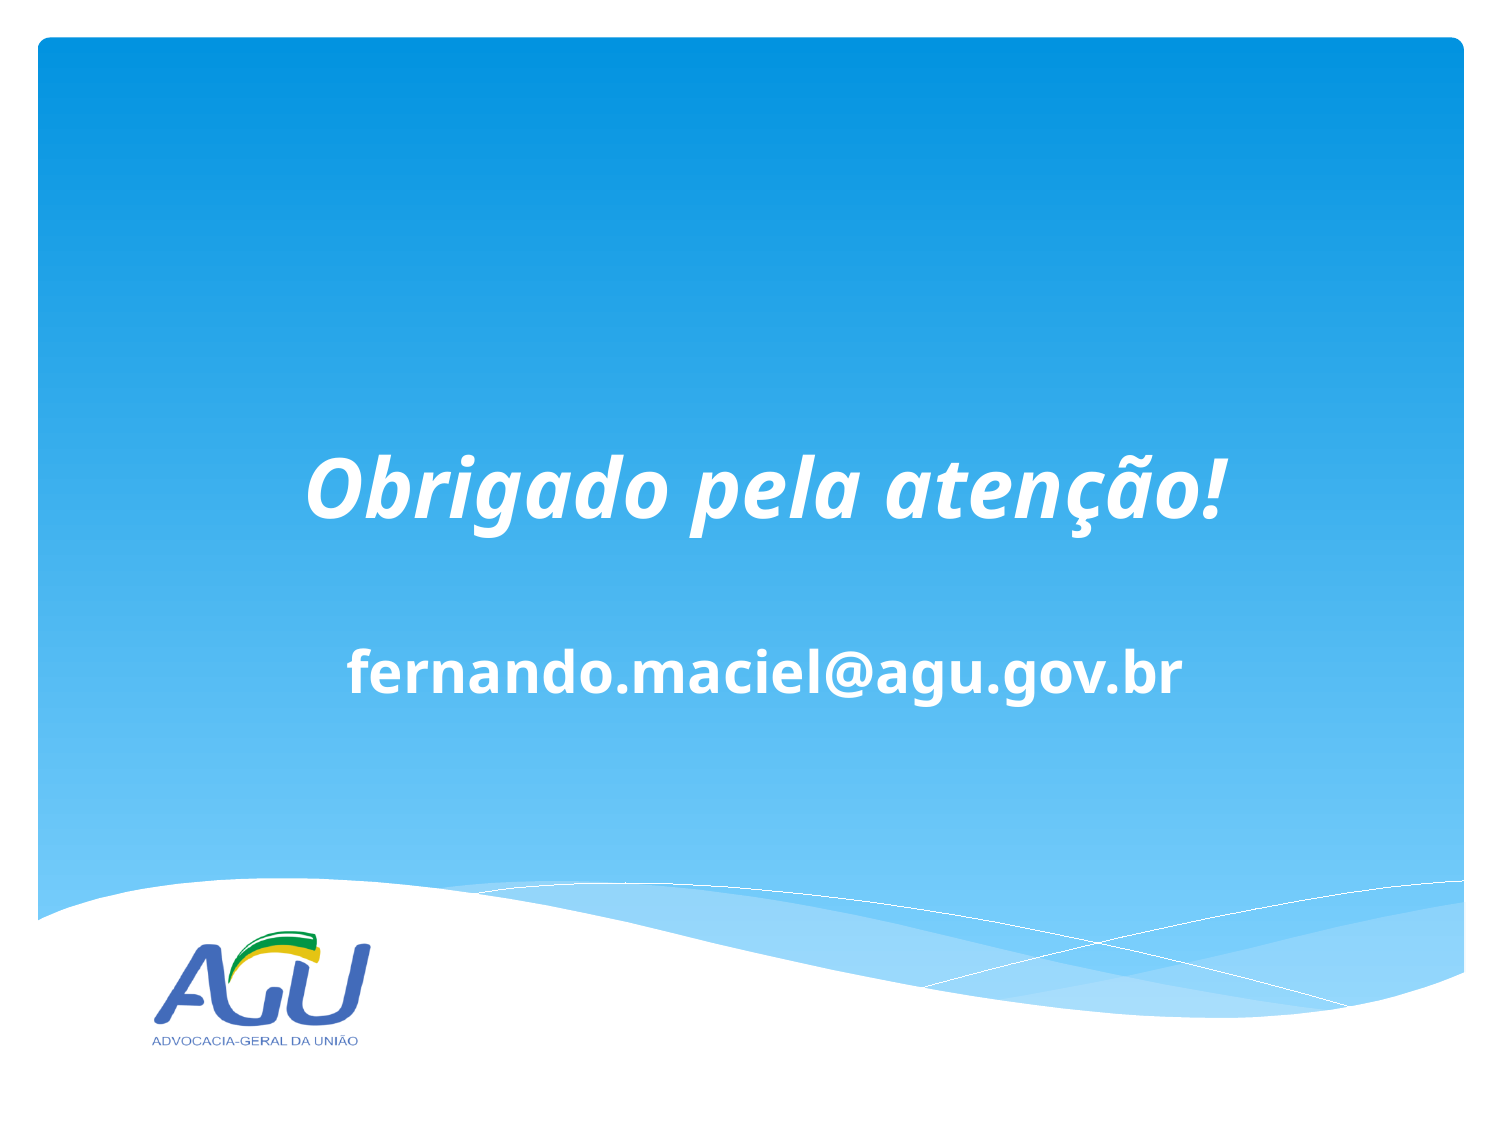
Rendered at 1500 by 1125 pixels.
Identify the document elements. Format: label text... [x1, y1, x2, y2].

title Obrigado pela atenção! fernando.maciel@agu.gov.br [127, 289, 1403, 713]
picture [148, 925, 374, 1051]
